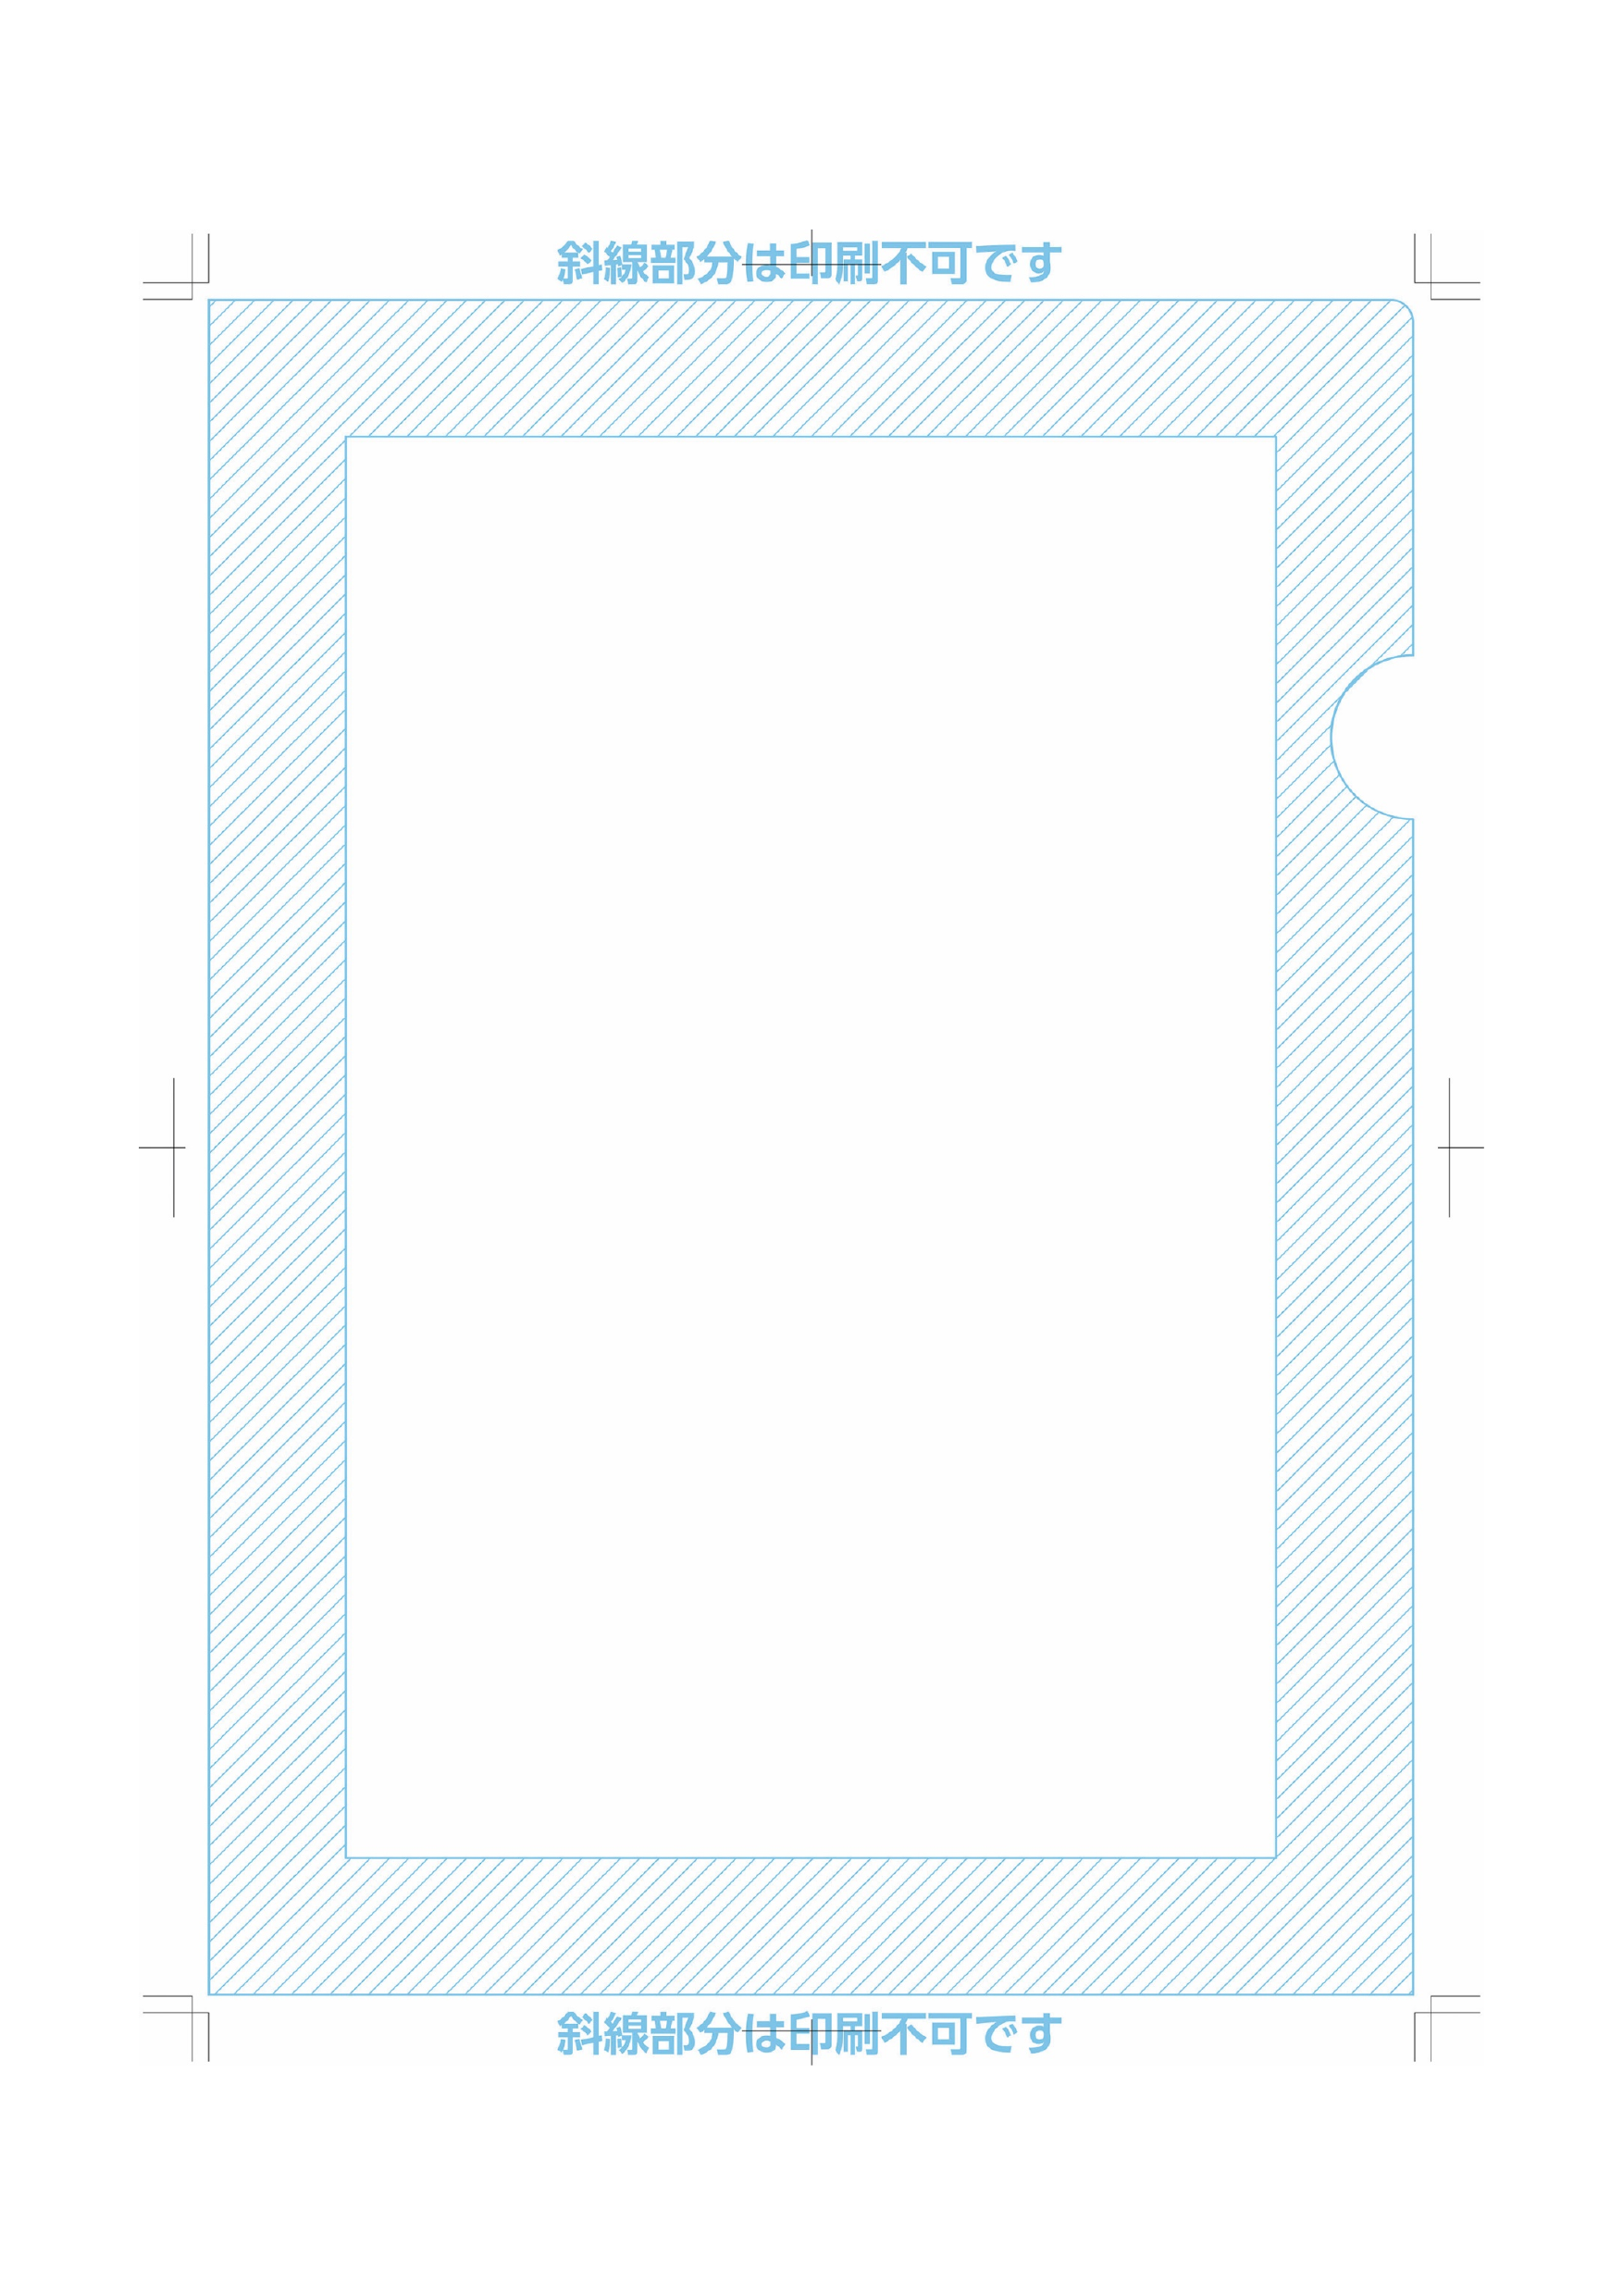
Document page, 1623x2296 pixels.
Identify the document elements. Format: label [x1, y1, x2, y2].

picture [139, 230, 1484, 2066]
